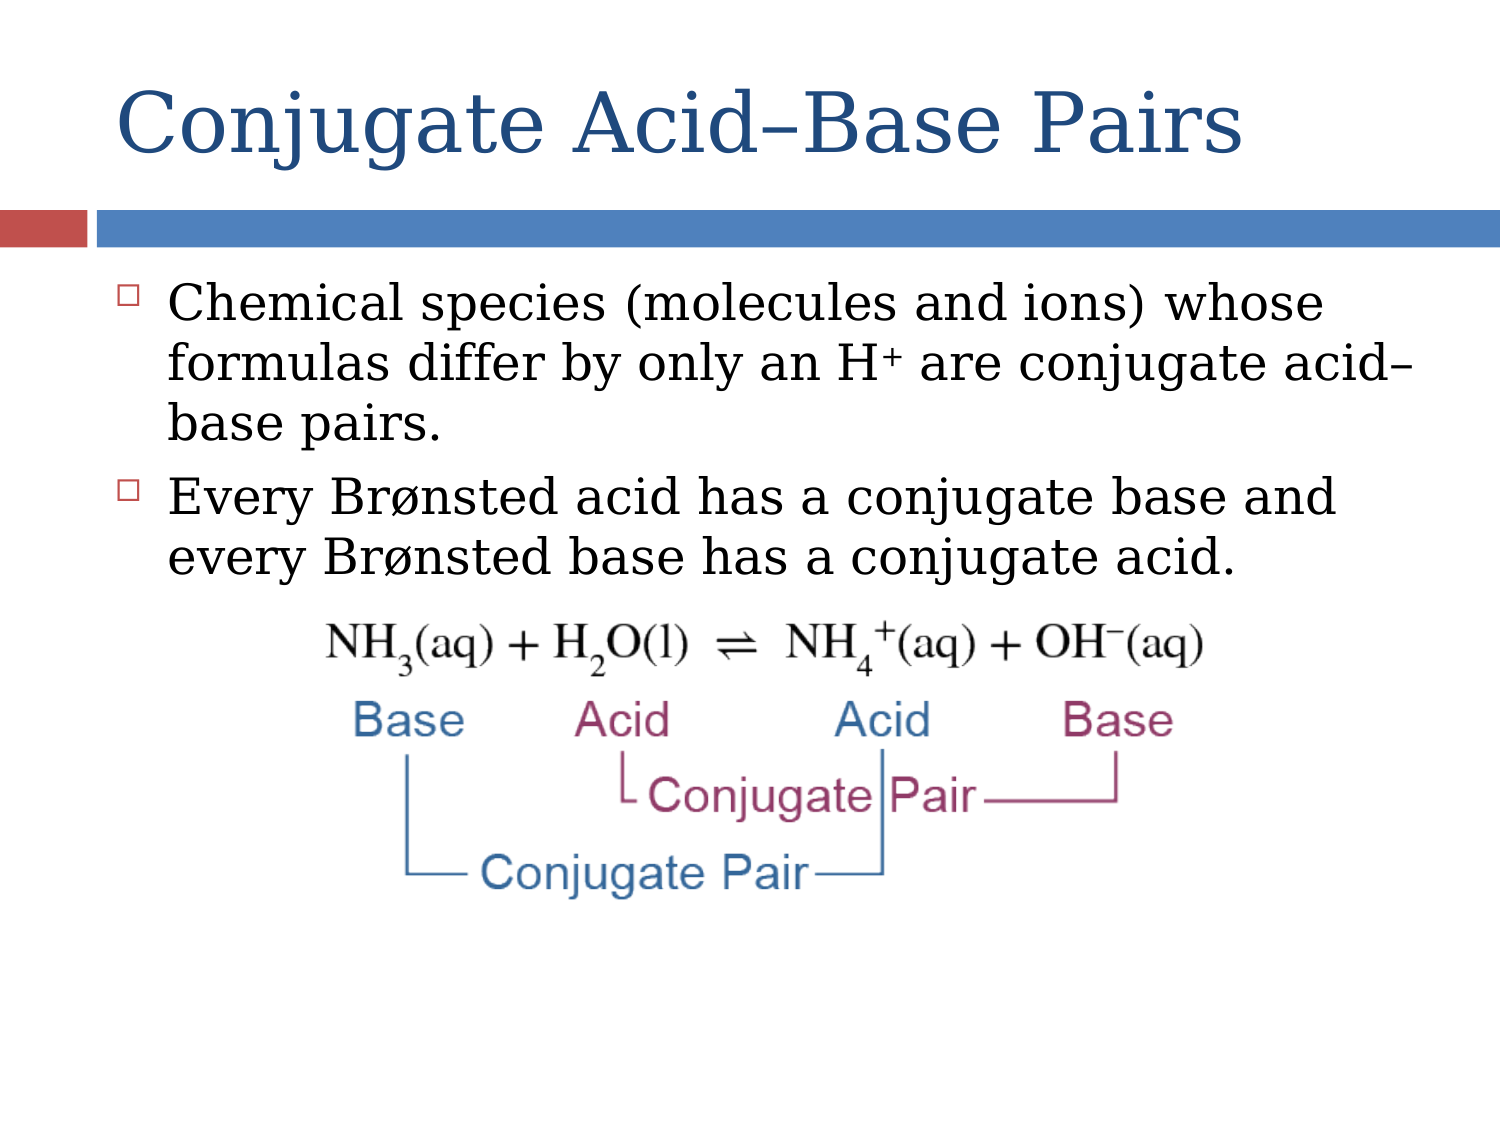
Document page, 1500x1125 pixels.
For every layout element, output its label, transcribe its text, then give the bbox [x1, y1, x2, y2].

title Conjugate Acid–Base Pairs [100, 37, 1438, 200]
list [322, 603, 1220, 912]
list Chemical species (molecules and ions) whose formulas differ by only an H+ are conjugate acid–base pairs. Every Brønsted acid has a conjugate base and every Brønsted base has a conjugate acid. [100, 262, 1438, 1000]
